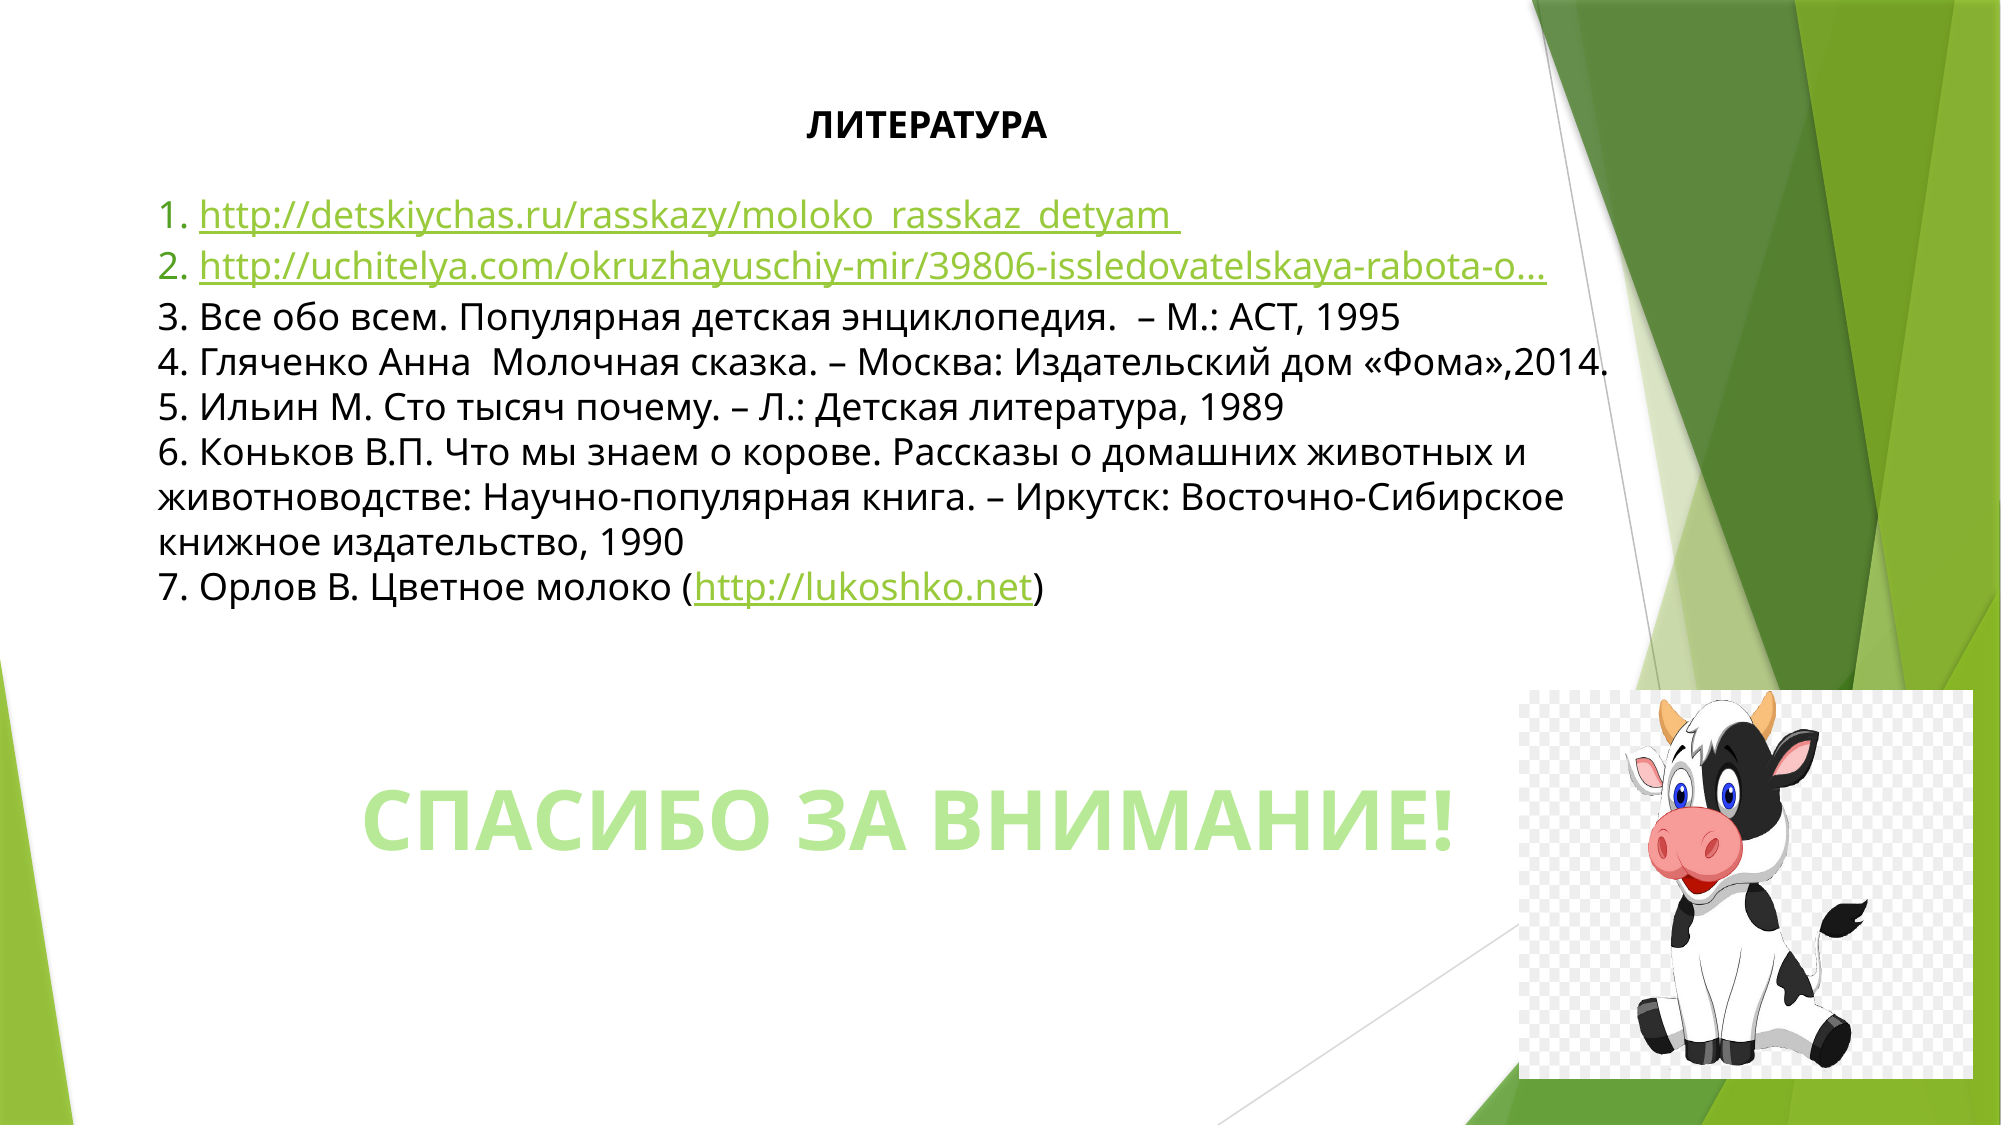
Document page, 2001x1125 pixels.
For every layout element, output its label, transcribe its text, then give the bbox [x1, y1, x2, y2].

text_box ЛИТЕРАТУРА 1. http://detskiychas.ru/rasskazy/moloko_rasskaz_detyam 2. http://uchitelya.com/okruzhayuschiy-mir/39806-issledovatelskaya-rabota-o... 3. Все обо всем. Популярная детская энциклопедия. – М.: АСТ, 1995 4. Гляченко Анна Молочная сказка. – Москва: Издательский дом «Фома»,2014. 5. Ильин М. Сто тысяч почему. – Л.: Детская литература, 1989 6. Коньков В.П. Что мы знаем о корове. Рассказы о домашних животных и животноводстве: Научно-популярная книга. – Иркутск: Восточно-Сибирское книжное издательство, 1990 7. Орлов В. Цветное молоко (http://lukoshko.net) [142, 93, 1712, 666]
text_box СПАСИБО ЗА ВНИМАНИЕ! [345, 721, 1471, 914]
picture [1519, 690, 1974, 1080]
